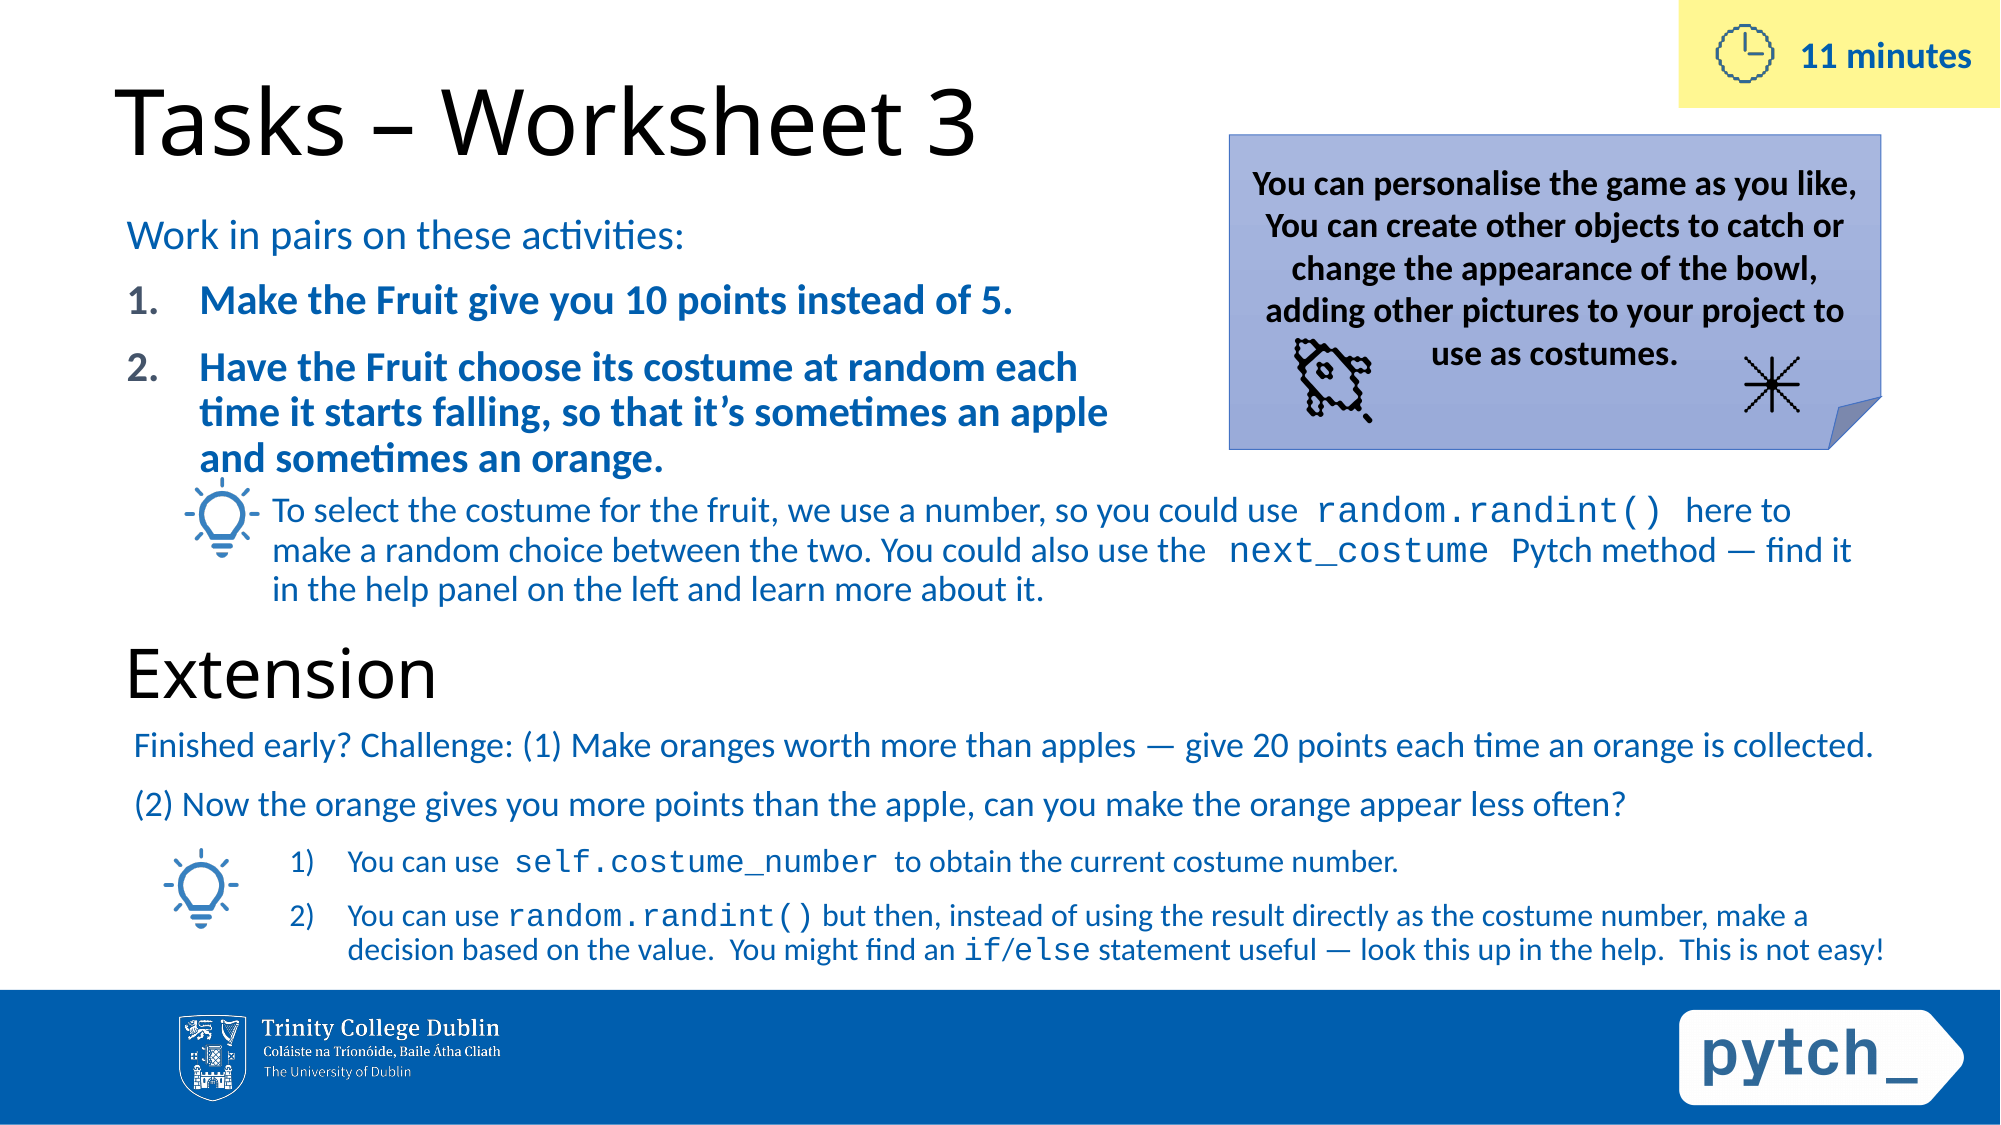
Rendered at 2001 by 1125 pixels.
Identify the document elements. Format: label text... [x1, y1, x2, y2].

title Tasks – Worksheet 3 [99, 17, 1825, 235]
text_box Extension [109, 631, 1835, 722]
picture [156, 844, 246, 934]
picture [1590, 894, 2001, 1125]
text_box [1229, 134, 1881, 458]
text_box Finished early? Challenge: (1) Make oranges worth more than apples — give 20 points each time an orange is collected. (2) Now the orange gives you more points than the apple, can you make the orange appear less often? You can use self.costume_number to obtain the current costume number. You can use random.randint() but then, instead of using the result directly as the costume number, make a decision based on the value. You might find an if/else statement useful — look this up in the help. This is not easy! [118, 719, 1921, 988]
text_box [1678, 0, 2000, 108]
list Work in pairs on these activities: Make the Fruit give you 10 points instead of 5. Have the Fruit choose its costume at random each time it starts falling, so that it’s sometimes an apple and sometimes an orange. To select the costume for the fruit, we use a number, so you could use random.randint() here to make a random choice between the two. You could also use the next_costume Pytch method — find it in the help panel on the left and learn more about it. [111, 205, 1874, 621]
picture [177, 473, 267, 563]
picture [178, 1014, 502, 1102]
